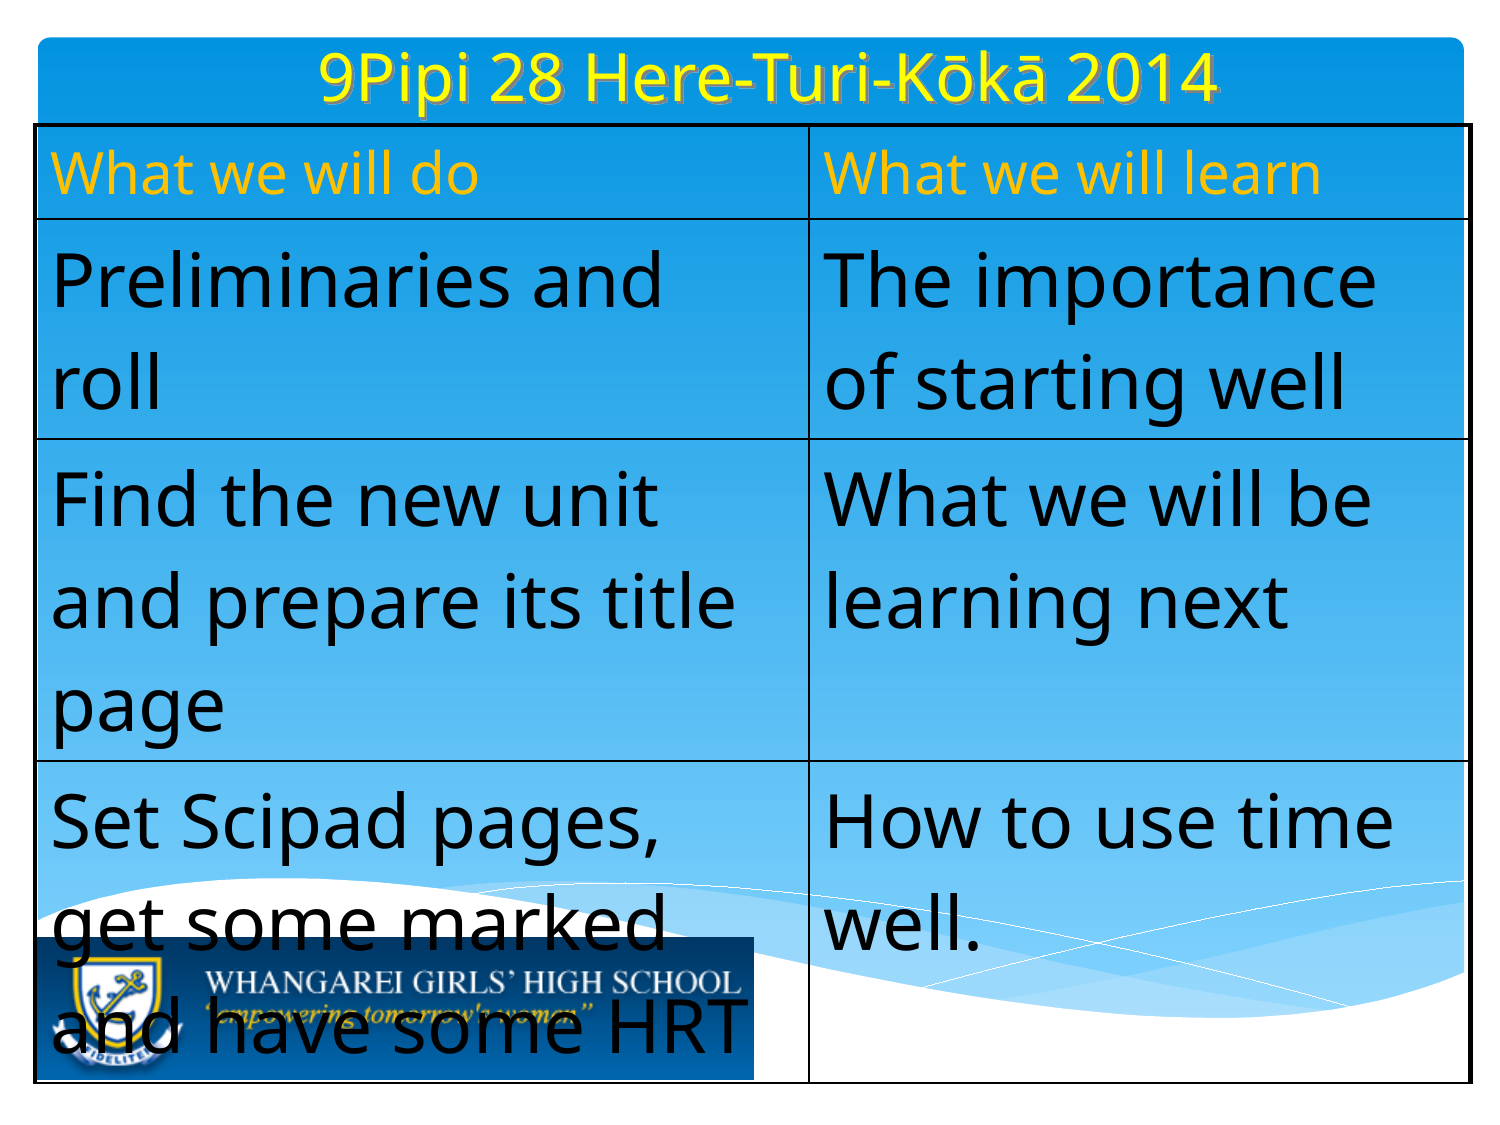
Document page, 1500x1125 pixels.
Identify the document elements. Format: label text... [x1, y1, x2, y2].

table_cell Find the new unit and prepare its title page [37, 440, 808, 760]
picture [37, 937, 754, 1080]
text_box 9Pipi 28 Here-Turi-Kōkā 2014 [162, 24, 1375, 123]
table_header What we will learn [810, 127, 1468, 218]
table_cell What we will be learning next [810, 440, 1468, 760]
table_cell Set Scipad pages, get some marked and have some HRT [37, 762, 808, 1082]
table_cell The importance of starting well [810, 220, 1468, 438]
table_cell How to use time well. [810, 762, 1468, 1082]
table_header What we will do [37, 127, 808, 218]
table_cell Preliminaries and roll [37, 220, 808, 438]
